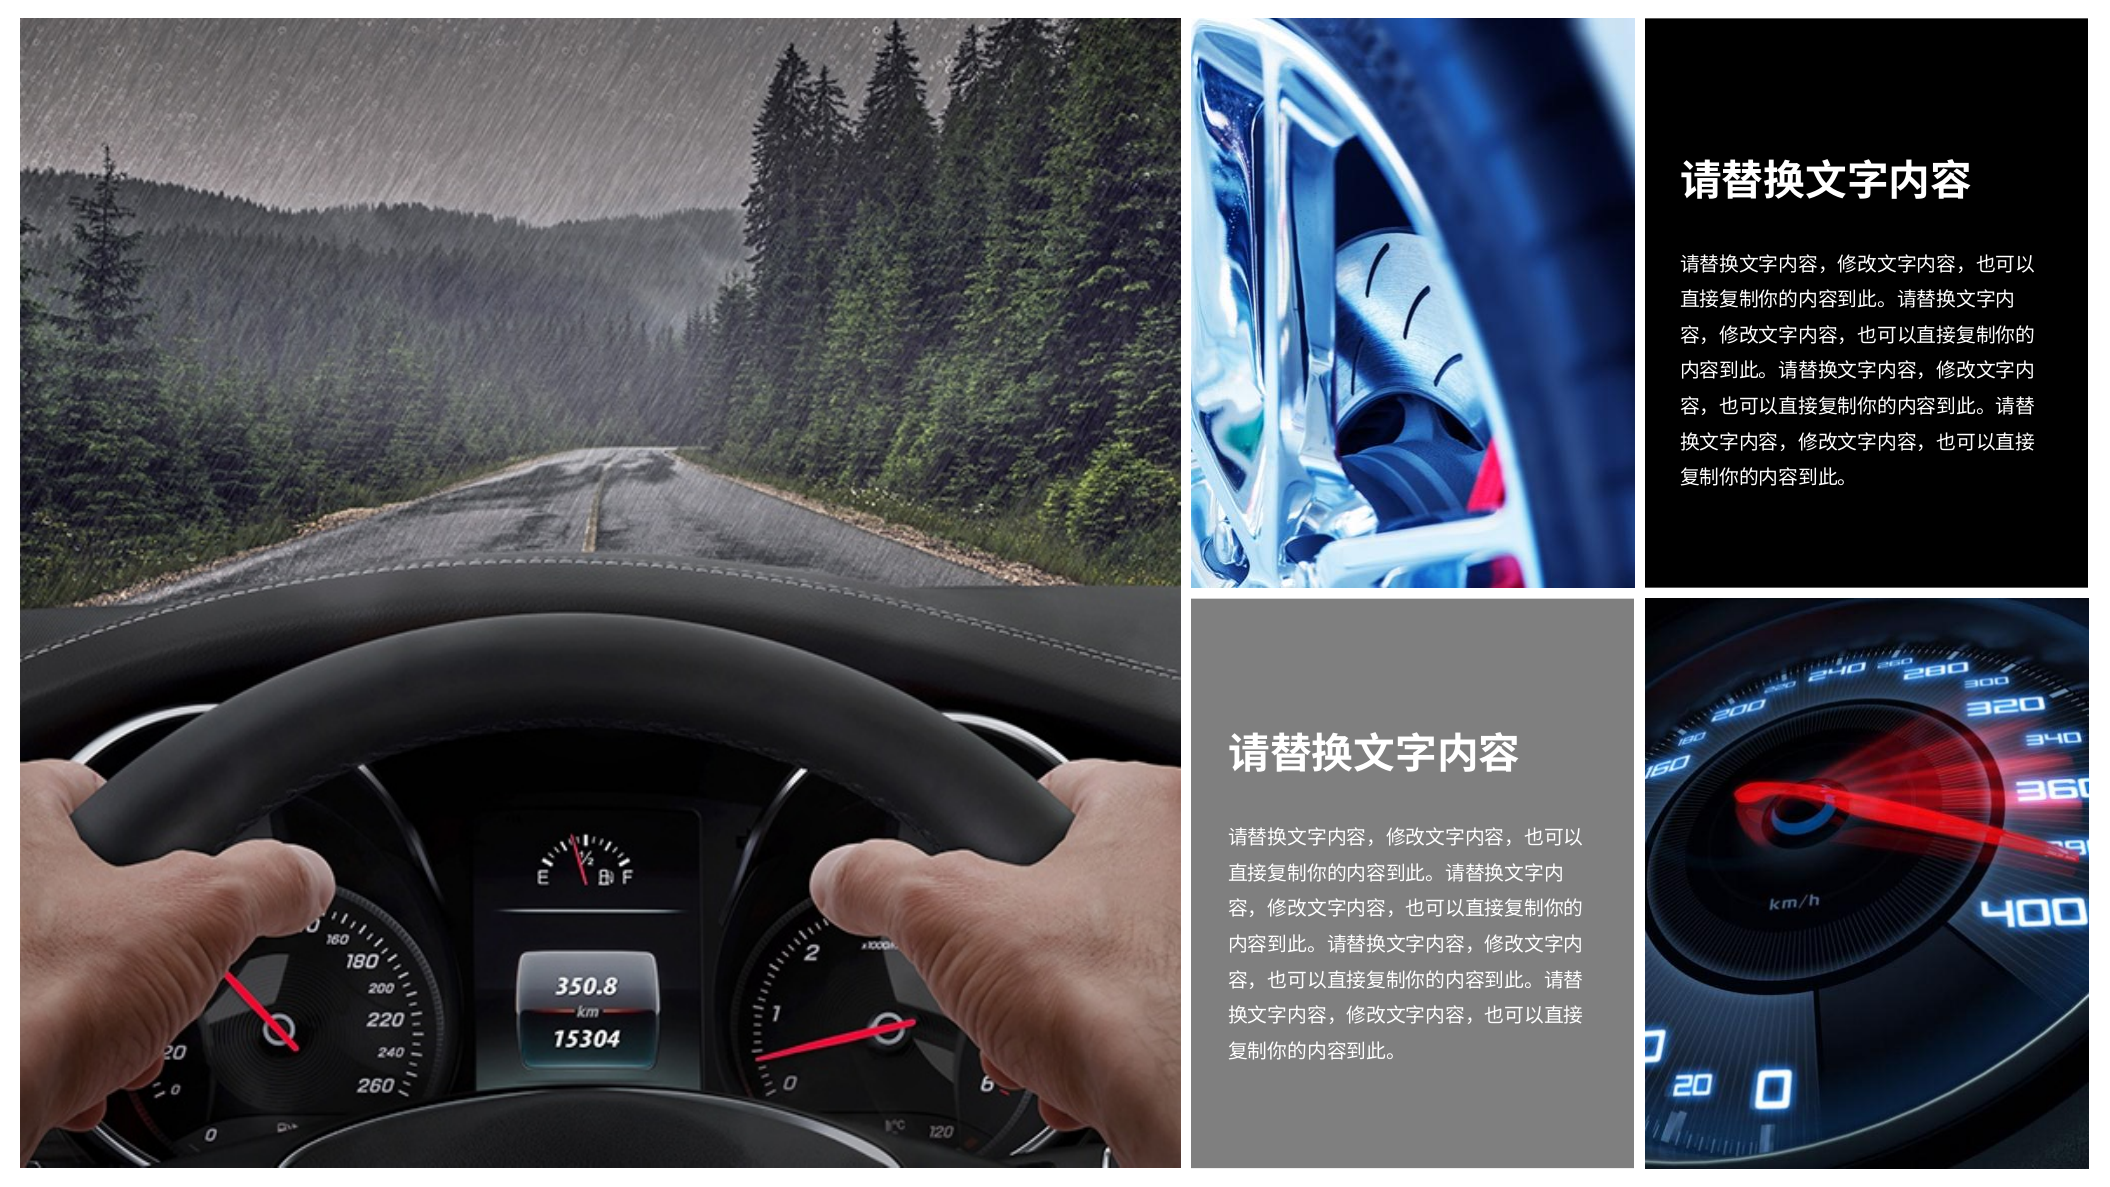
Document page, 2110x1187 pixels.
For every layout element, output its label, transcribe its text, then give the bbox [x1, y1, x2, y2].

picture [1191, 18, 1635, 588]
text_box [1644, 17, 2089, 589]
text_box [1190, 598, 1635, 1169]
picture [20, 18, 1181, 1168]
picture [1645, 598, 2089, 1169]
text_box 请替换文字内容 请替换文字内容，修改文字内容，也可以直接复制你的内容到此。请替换文字内容，修改文字内容，也可以直接复制你的内容到此。请替换文字内容，修改文字内容，也可以直接复制你的内容到此。请替换文字内容，修改文字内容，也可以直接复制你的内容到此。 [1228, 702, 1597, 1063]
text_box 请替换文字内容 请替换文字内容，修改文字内容，也可以直接复制你的内容到此。请替换文字内容，修改文字内容，也可以直接复制你的内容到此。请替换文字内容，修改文字内容，也可以直接复制你的内容到此。请替换文字内容，修改文字内容，也可以直接复制你的内容到此。 [1679, 128, 2049, 489]
